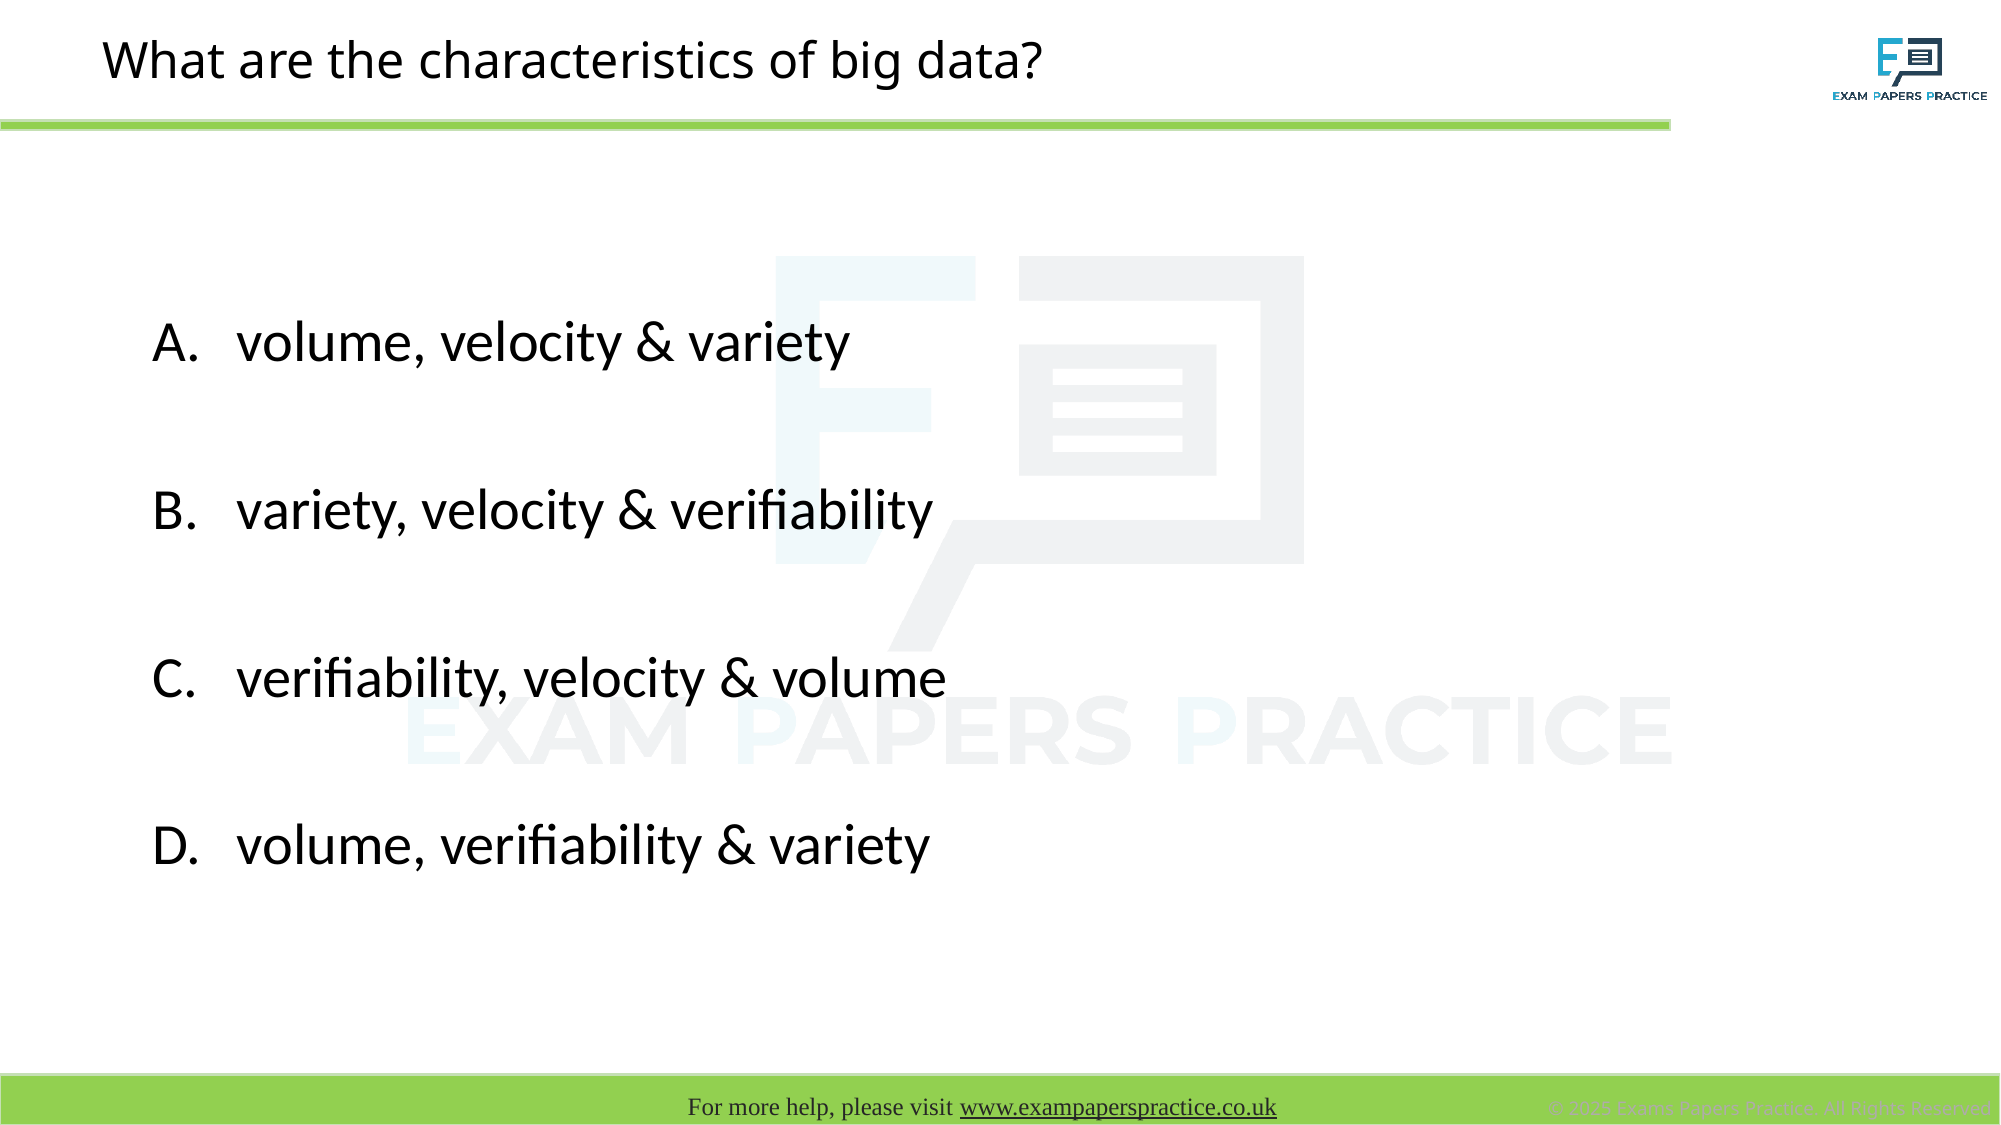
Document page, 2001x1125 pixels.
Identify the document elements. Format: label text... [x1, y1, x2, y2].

title What are the characteristics of big data? [87, 0, 1813, 171]
list volume, velocity & variety variety, velocity & verifiability verifiability, velocity & volume volume, verifiability & variety [137, 304, 1863, 1018]
